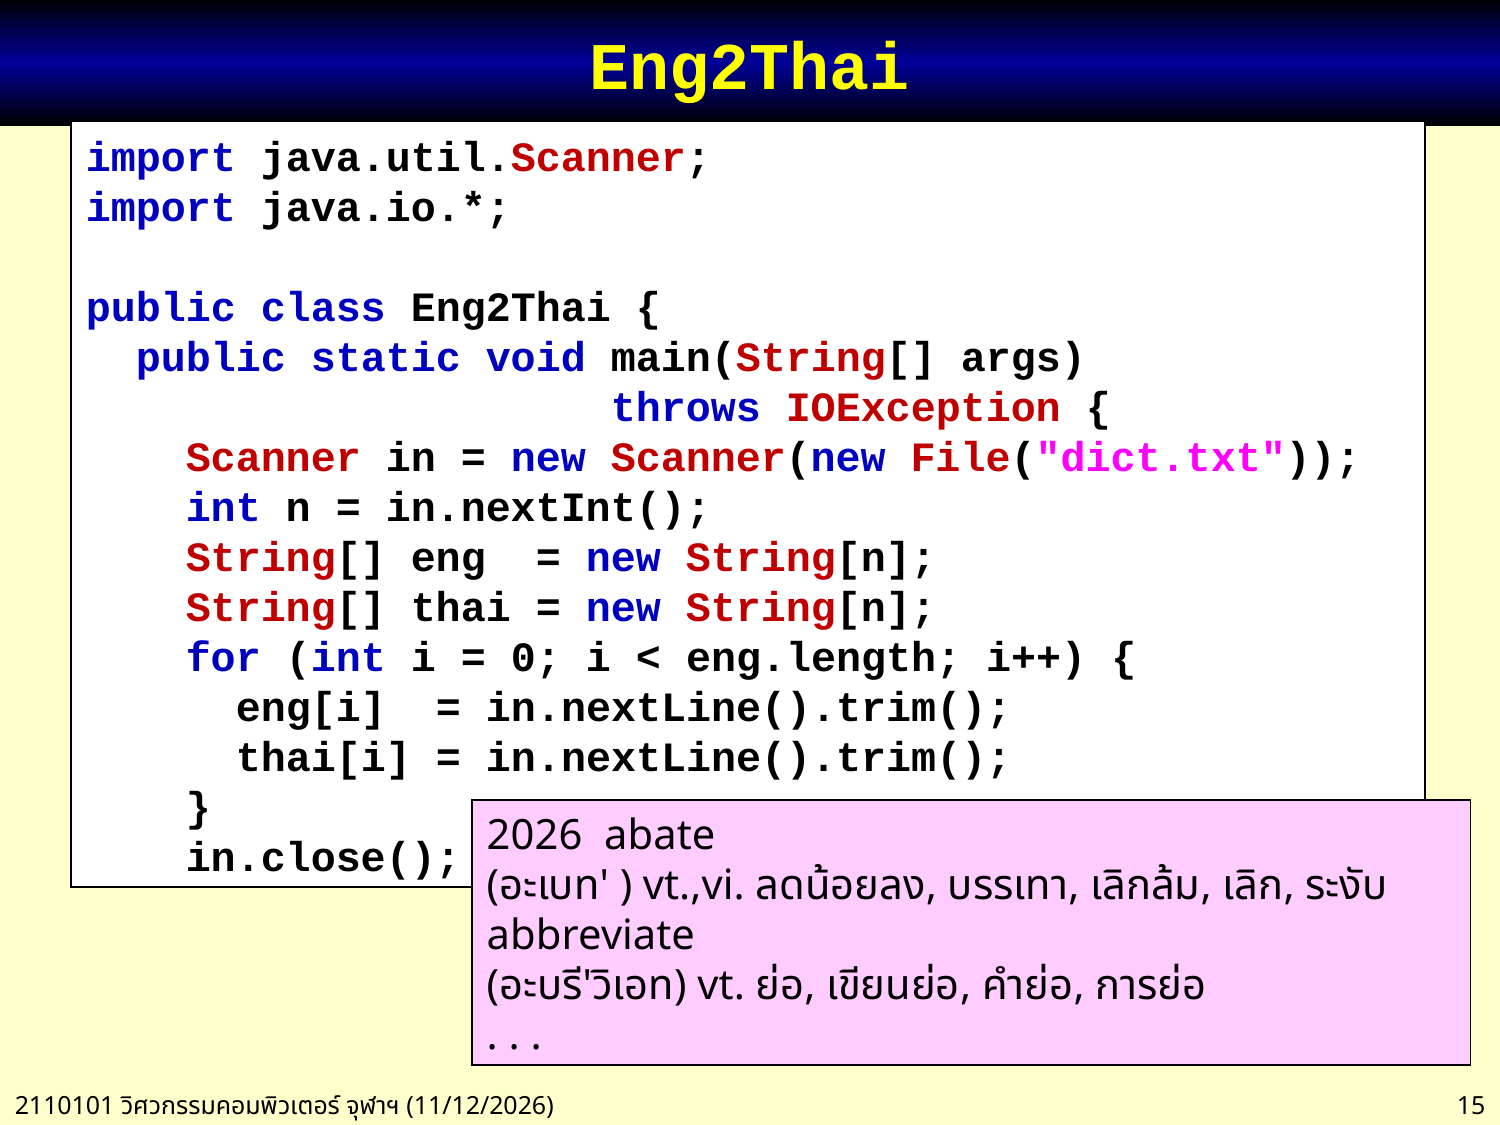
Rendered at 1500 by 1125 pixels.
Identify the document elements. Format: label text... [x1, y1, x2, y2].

title Eng2Thai [0, 0, 1500, 126]
text_box import java.util.Scanner; import java.io.*; public class Eng2Thai { public static void main(String[] args) throws IOException { Scanner in = new Scanner(new File("dict.txt")); int n = in.nextInt(); String[] eng = new String[n]; String[] thai = new String[n]; for (int i = 0; i < eng.length; i++) { eng[i] = in.nextLine().trim(); thai[i] = in.nextLine().trim(); } in.close(); [71, 121, 1425, 888]
text_box 2026 abate (อะเบท' ) vt.,vi. ลดน้อยลง, บรรเทา, เลิกล้ม, เลิก, ระงับ abbreviate (อะบรี'วิเอท) vt. ย่อ, เขียนย่อ, คำย่อ, การย่อ . . . [471, 800, 1471, 1065]
